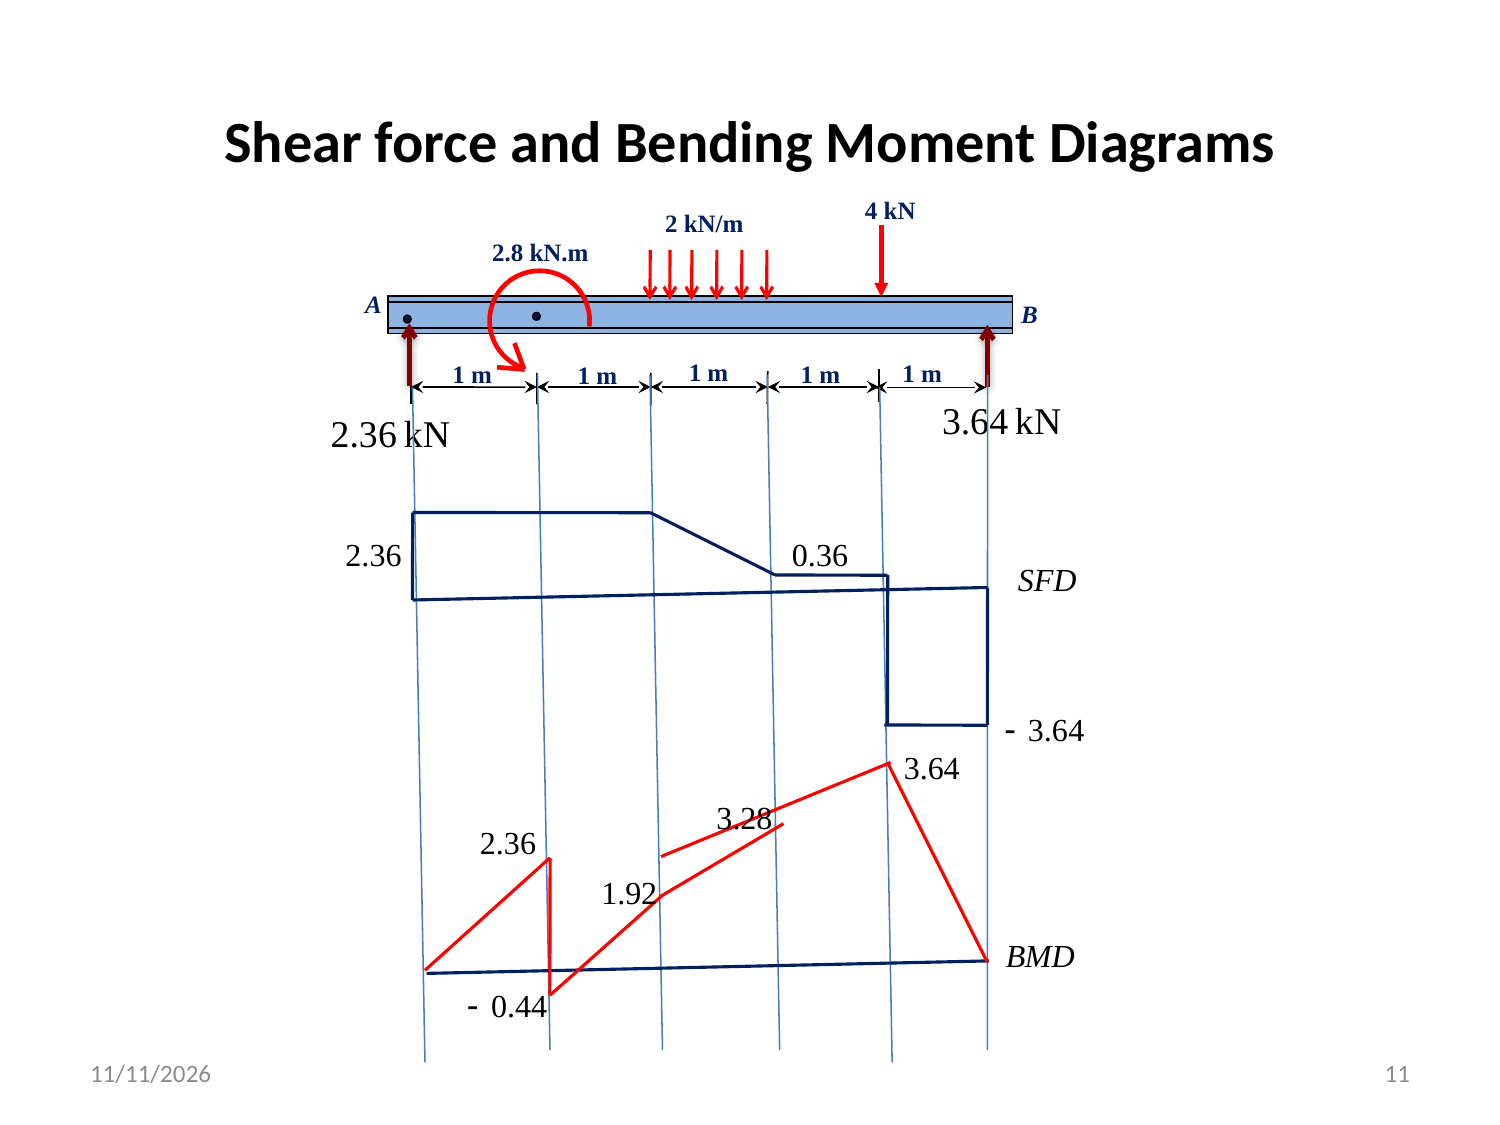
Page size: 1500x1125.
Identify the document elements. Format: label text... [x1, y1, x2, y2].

title Shear force and Bending Moment Diagrams [75, 45, 1425, 233]
slide_number 11 [1074, 1042, 1425, 1103]
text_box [324, 187, 1089, 1063]
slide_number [75, 1042, 425, 1103]
